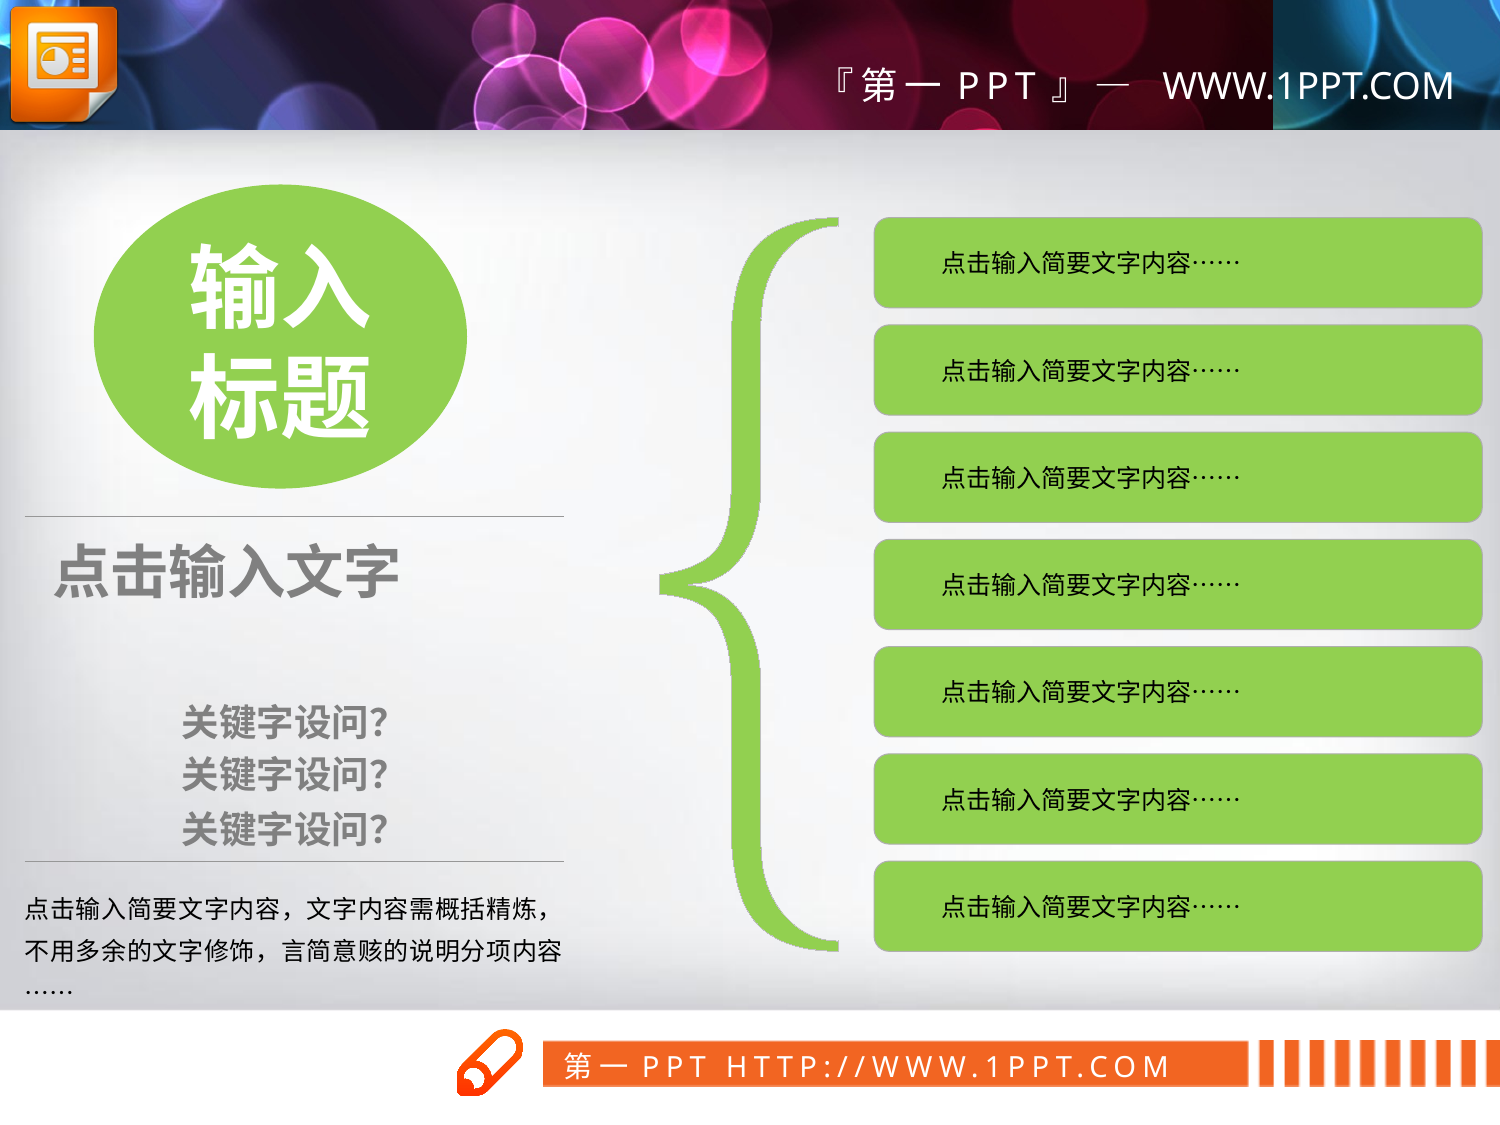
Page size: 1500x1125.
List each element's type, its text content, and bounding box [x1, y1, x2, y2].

text_box [874, 861, 1483, 952]
text_box 点击输入简要文字内容…… [941, 248, 1386, 279]
text_box [874, 432, 1483, 523]
text_box 点击输入简要文字内容…… [941, 462, 1386, 493]
text_box [874, 646, 1483, 737]
picture [543, 1040, 1500, 1087]
text_box 点击输入简要文字内容…… [941, 676, 1386, 707]
text_box [93, 184, 468, 489]
text_box 点击输入简要文字内容，文字内容需概括精炼，不用多余的文字修饰，言简意赅的说明分项内容…… [24, 882, 564, 1008]
text_box 点击输入文字 [52, 535, 537, 606]
text_box 点击输入简要文字内容…… [941, 569, 1386, 600]
text_box 输入标题 [159, 230, 402, 451]
text_box [874, 217, 1483, 308]
text_box [874, 539, 1483, 630]
text_box 点击输入简要文字内容…… [941, 891, 1386, 922]
text_box [659, 217, 839, 952]
picture [0, 0, 1500, 1012]
text_box [874, 324, 1483, 416]
text_box 关键字设问？ [142, 806, 447, 852]
text_box 点击输入简要文字内容…… [941, 355, 1386, 386]
text_box 关键字设问？ [142, 699, 447, 745]
text_box [874, 753, 1483, 845]
text_box 关键字设问？ [142, 751, 447, 797]
text_box 点击输入简要文字内容…… [941, 784, 1386, 815]
